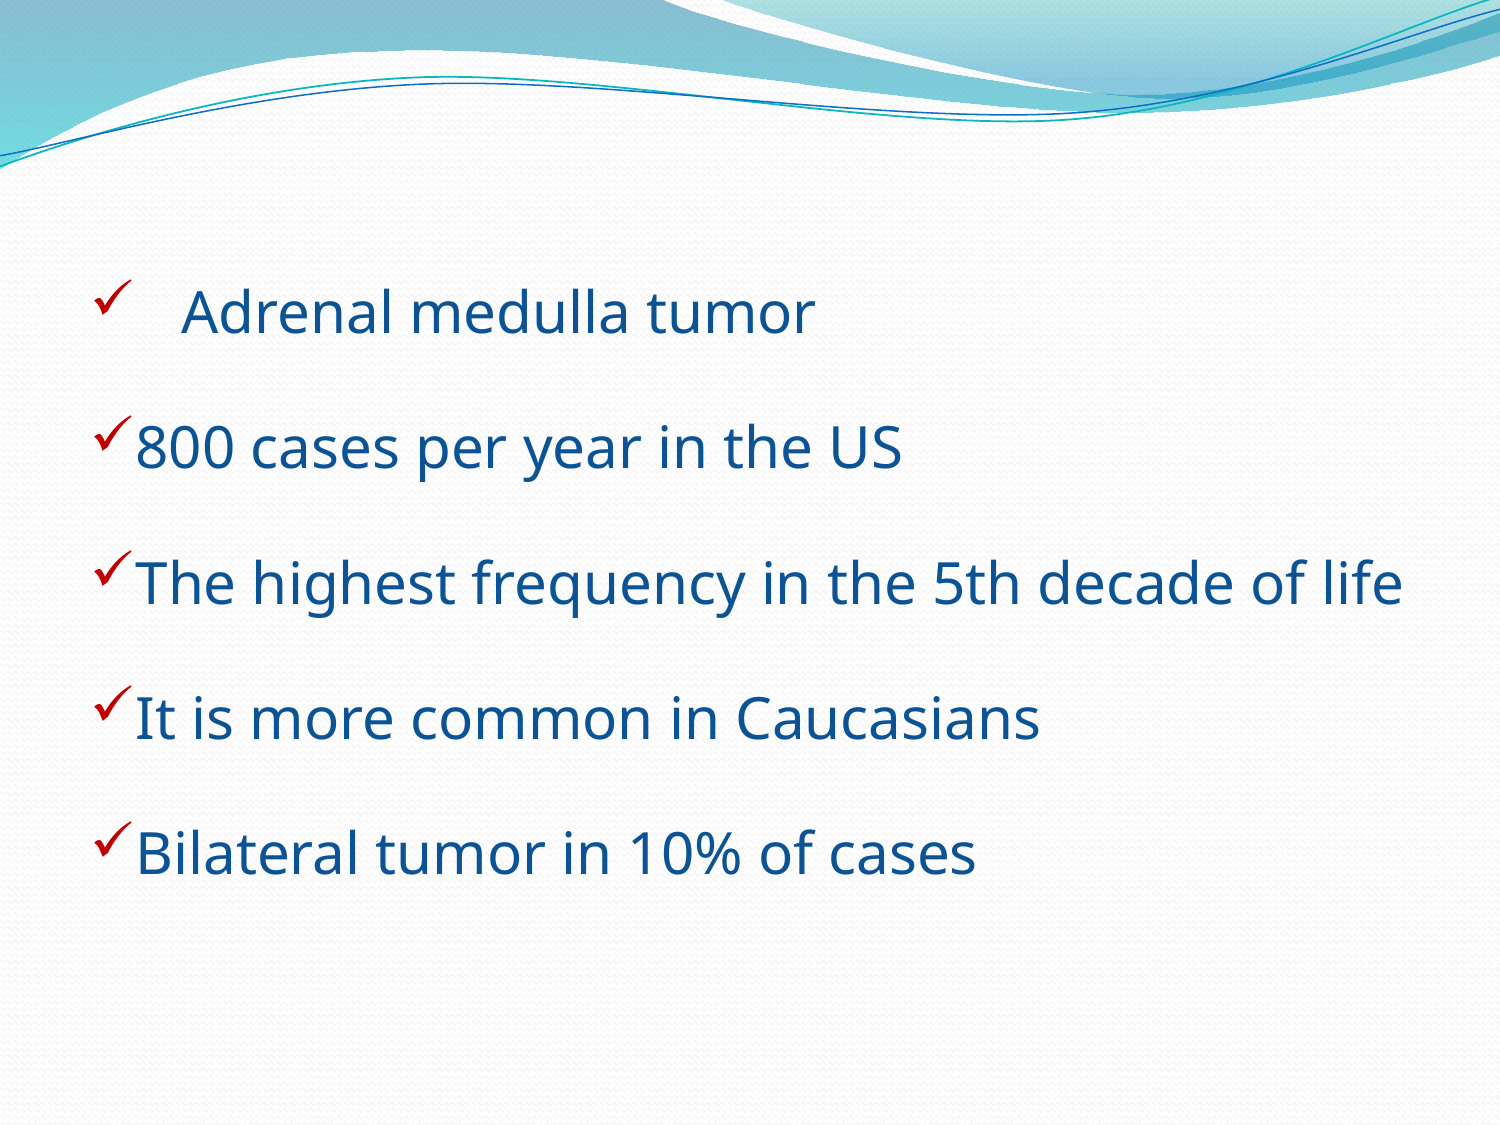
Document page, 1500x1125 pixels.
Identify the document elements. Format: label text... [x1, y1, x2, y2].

list Adrenal medulla tumor 800 cases per year in the US The highest frequency in the 5th decade of life It is more common in Caucasians Bilateral tumor in 10% of cases [75, 281, 1477, 1038]
